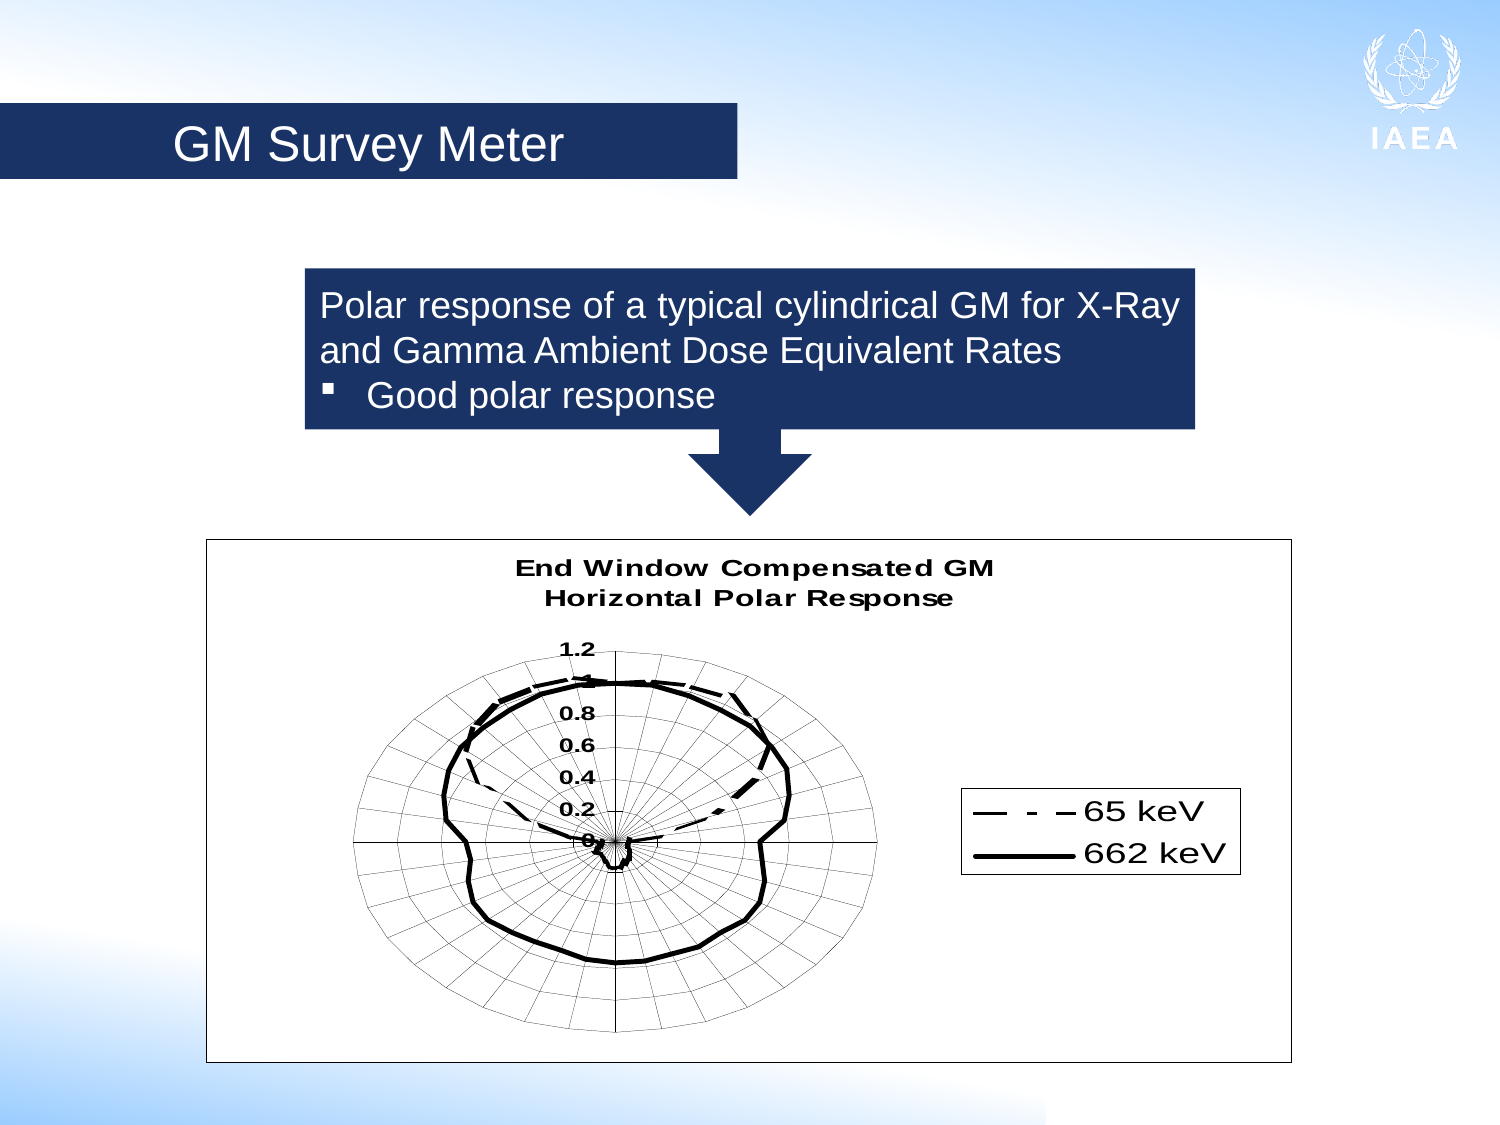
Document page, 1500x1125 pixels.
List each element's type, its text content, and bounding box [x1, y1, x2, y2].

picture [1363, 29, 1461, 149]
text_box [193, 529, 1307, 1072]
text_box Polar response of a typical cylindrical GM for X-Ray and Gamma Ambient Dose Equivalent Rates Good polar response [302, 266, 1198, 519]
text_box GM Survey Meter [0, 101, 740, 181]
